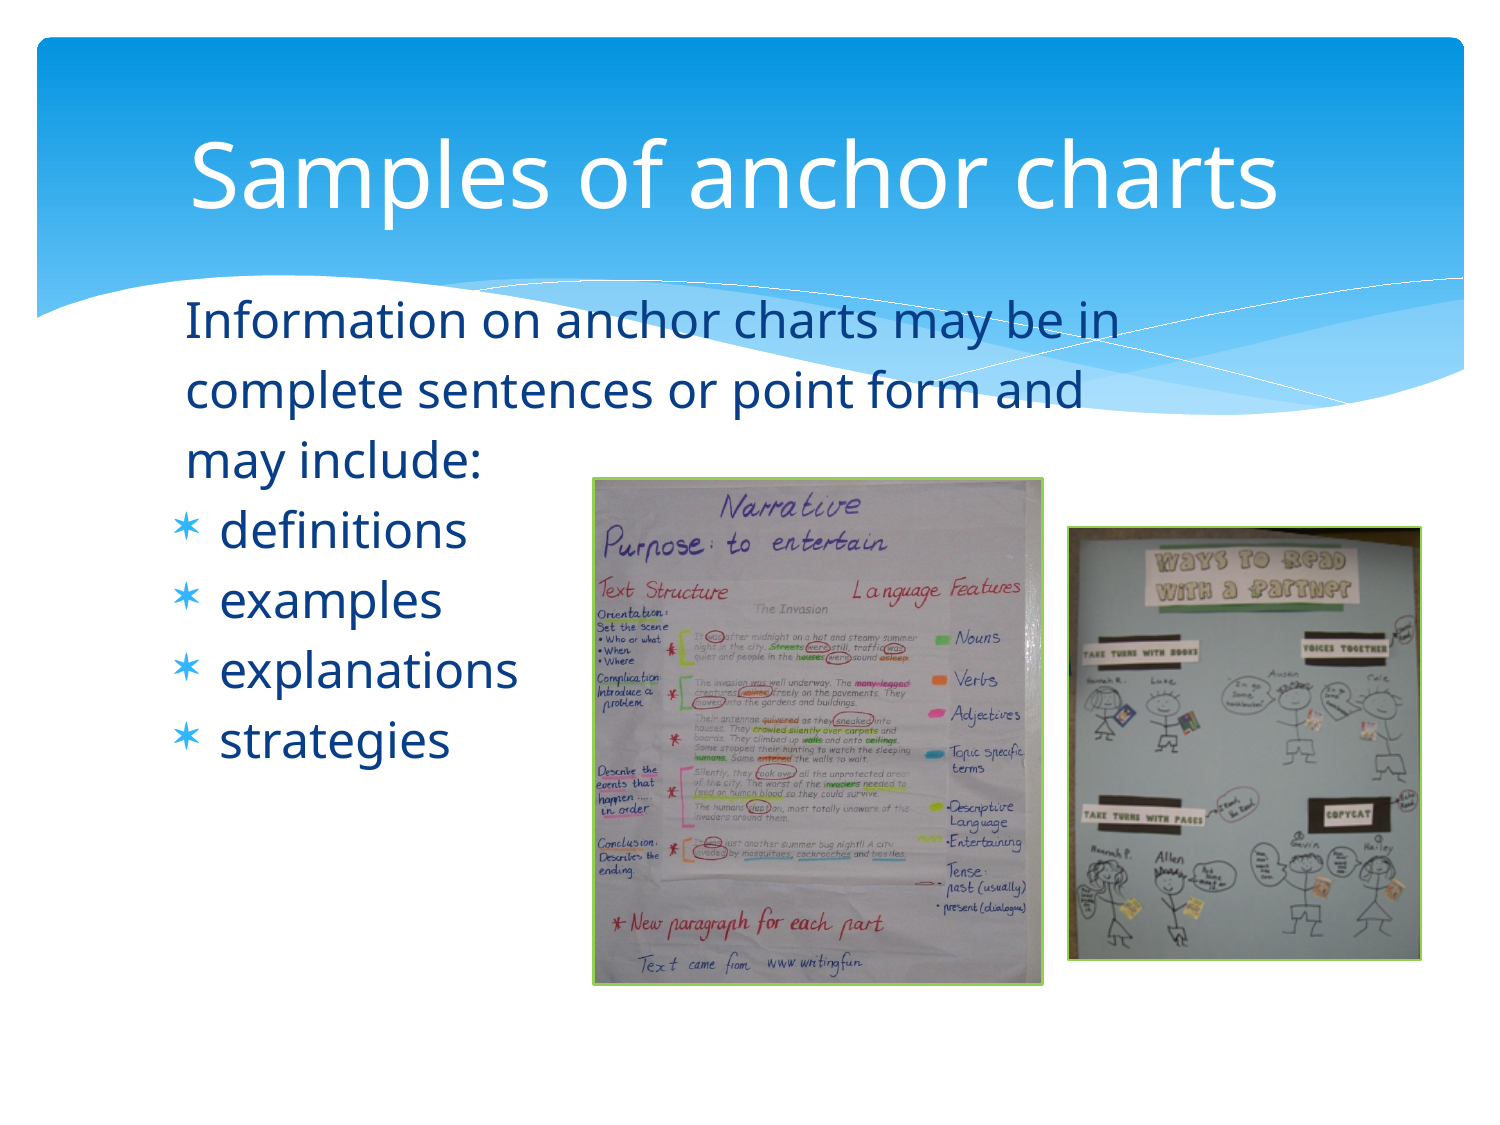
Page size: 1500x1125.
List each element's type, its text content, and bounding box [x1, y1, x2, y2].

list Information on anchor charts may be in complete sentences or point form and may include: definitions examples explanations strategies [159, 280, 1272, 857]
picture [1068, 527, 1420, 960]
title Samples of anchor charts [159, 78, 1312, 266]
picture [594, 479, 1041, 984]
